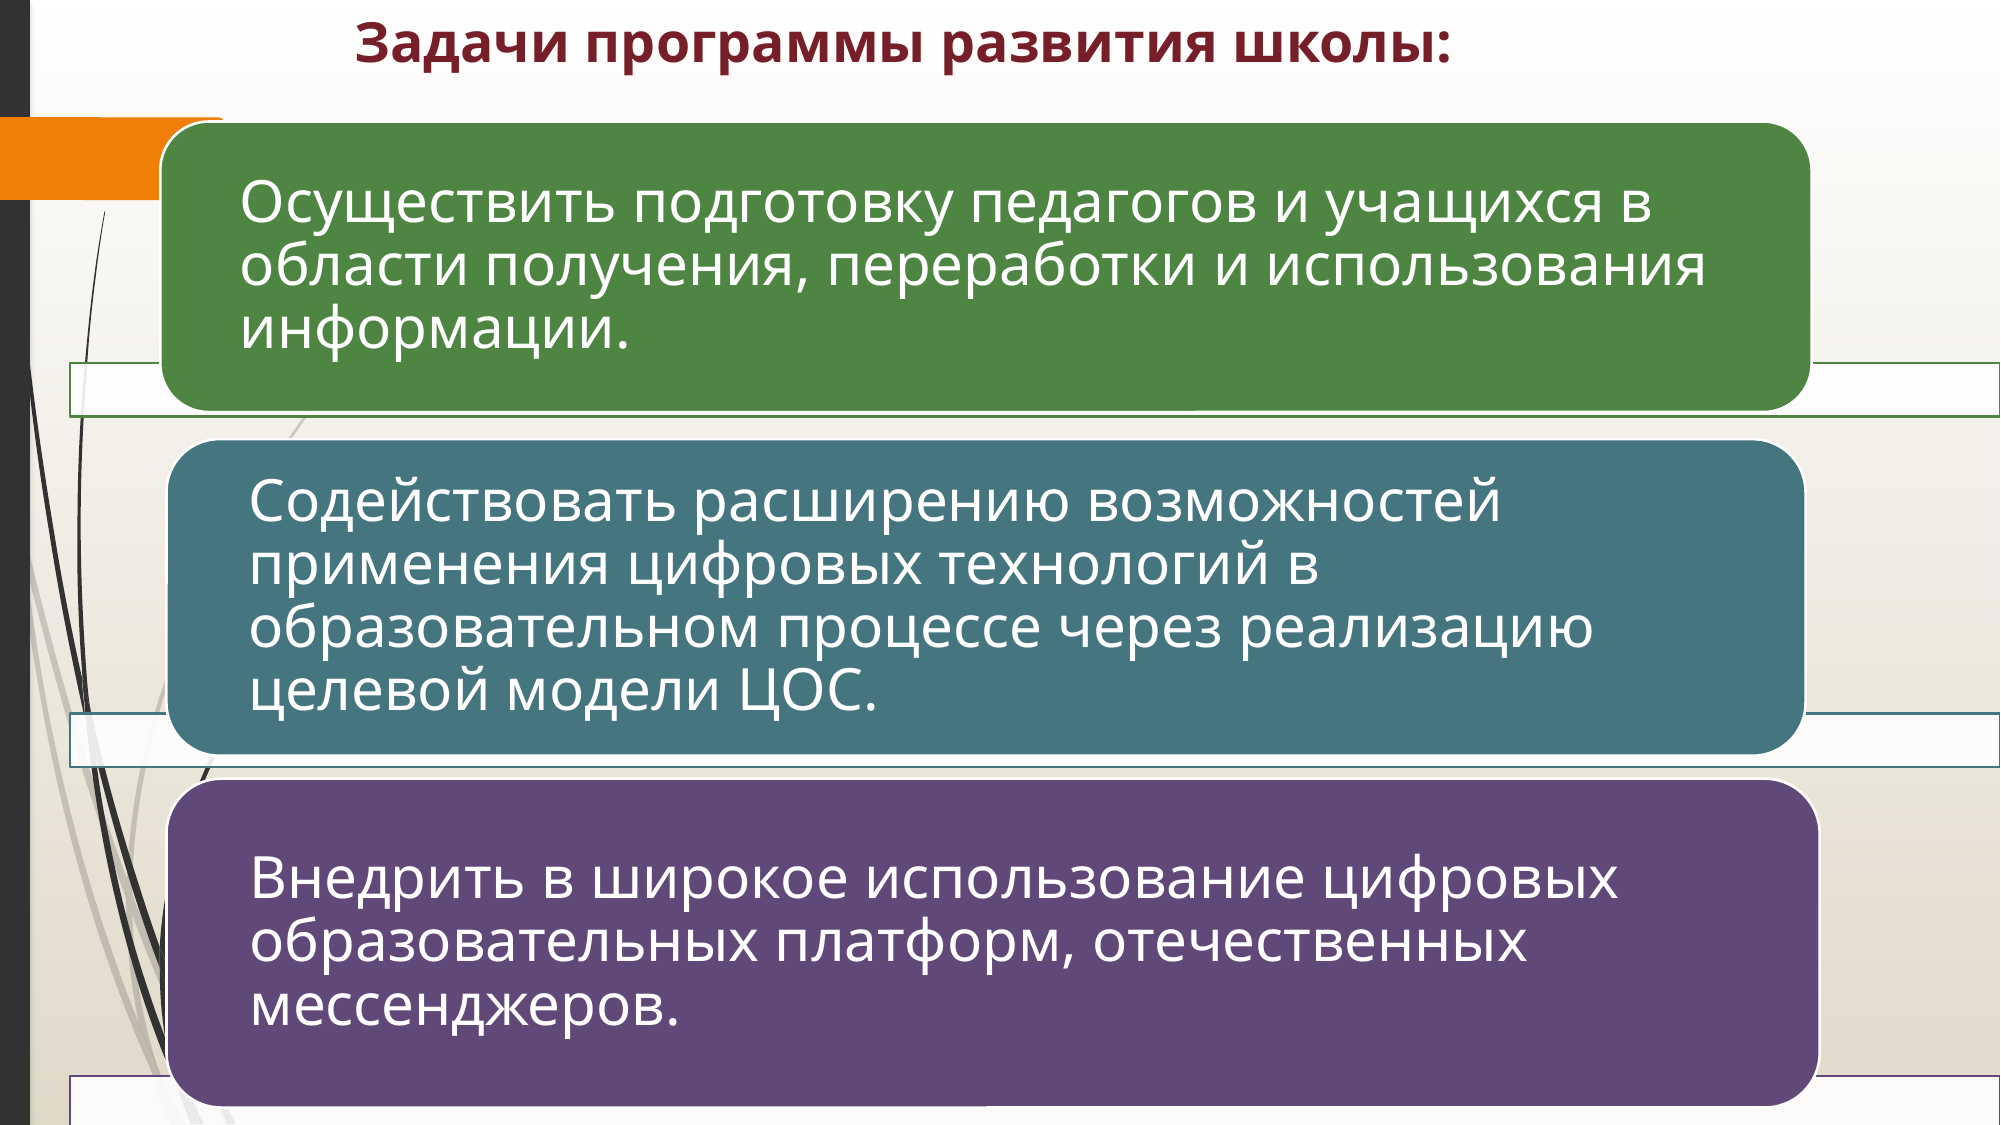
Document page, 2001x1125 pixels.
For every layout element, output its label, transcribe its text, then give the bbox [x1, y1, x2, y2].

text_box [69, 69, 2000, 1125]
title Задачи программы развития школы: [339, 0, 1661, 68]
